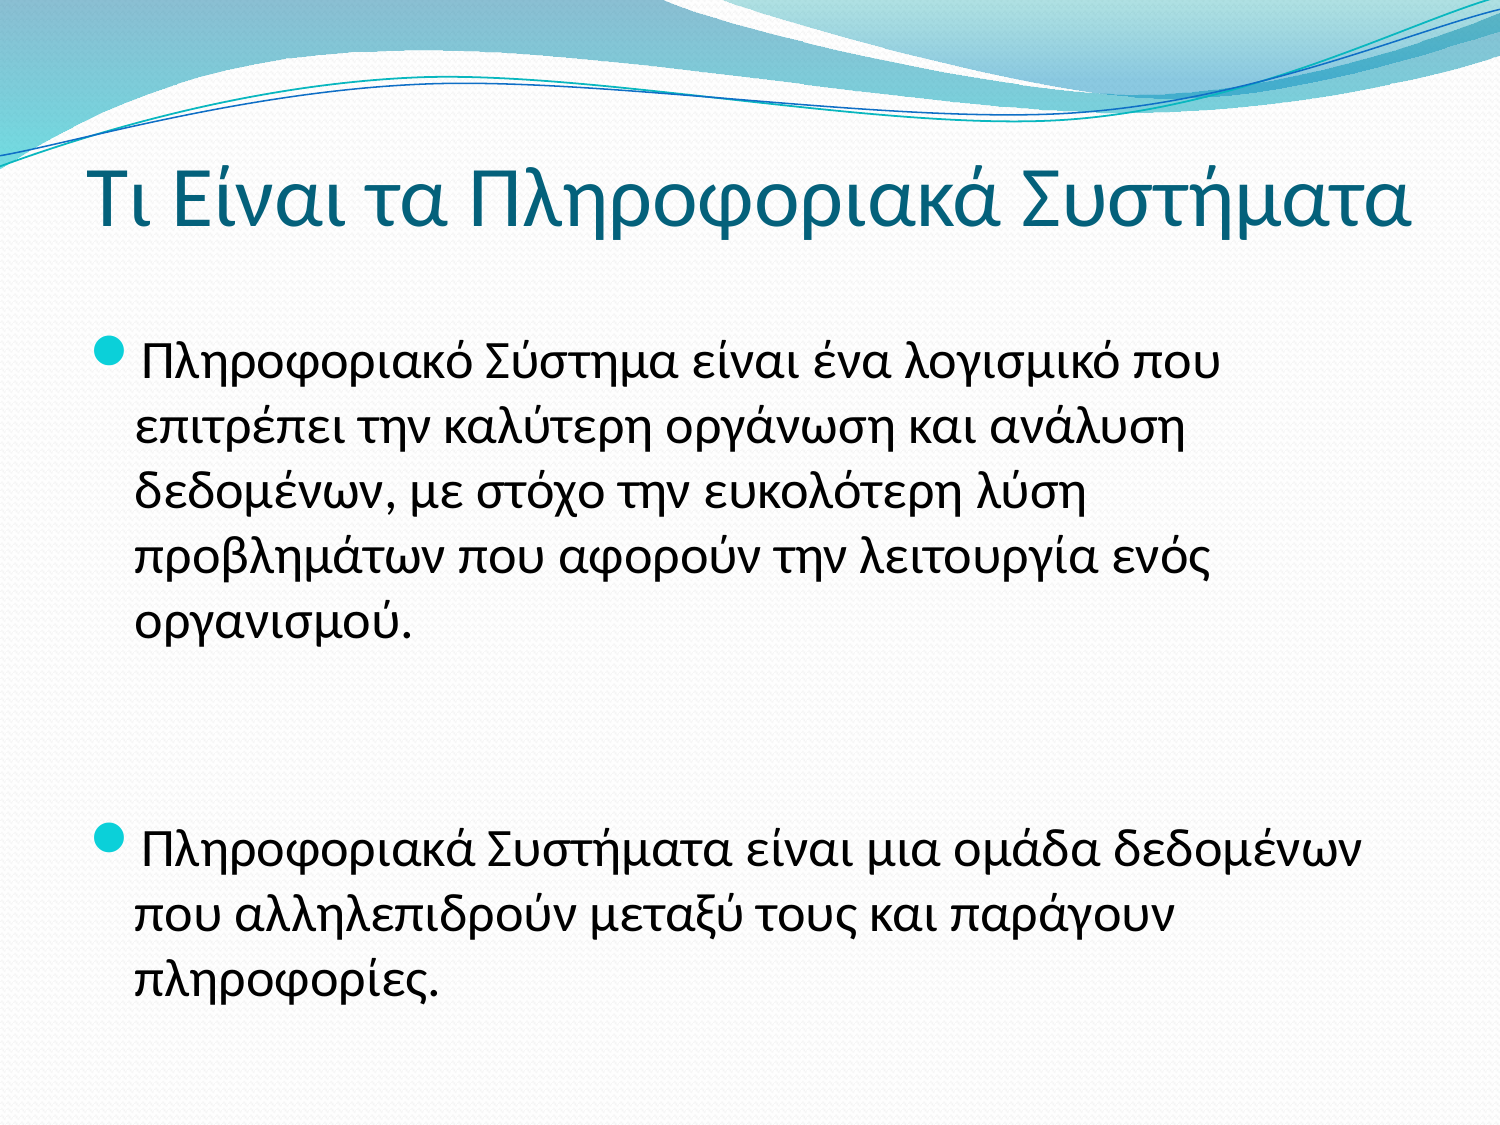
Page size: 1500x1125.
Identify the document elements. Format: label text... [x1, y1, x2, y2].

list Πληροφοριακό Σύστημα είναι ένα λογισμικό που επιτρέπει την καλύτερη οργάνωση και ανάλυση δεδομένων, με στόχο την ευκολότερη λύση προβλημάτων που αφορούν την λειτουργία ενός οργανισμού. Πληροφοριακά Συστήματα είναι μια ομάδα δεδομένων που αλληλεπιδρούν μεταξύ τους και παράγουν πληροφορίες. [75, 317, 1425, 1038]
title Τι Είναι τα Πληροφοριακά Συστήματα [75, 30, 1425, 244]
